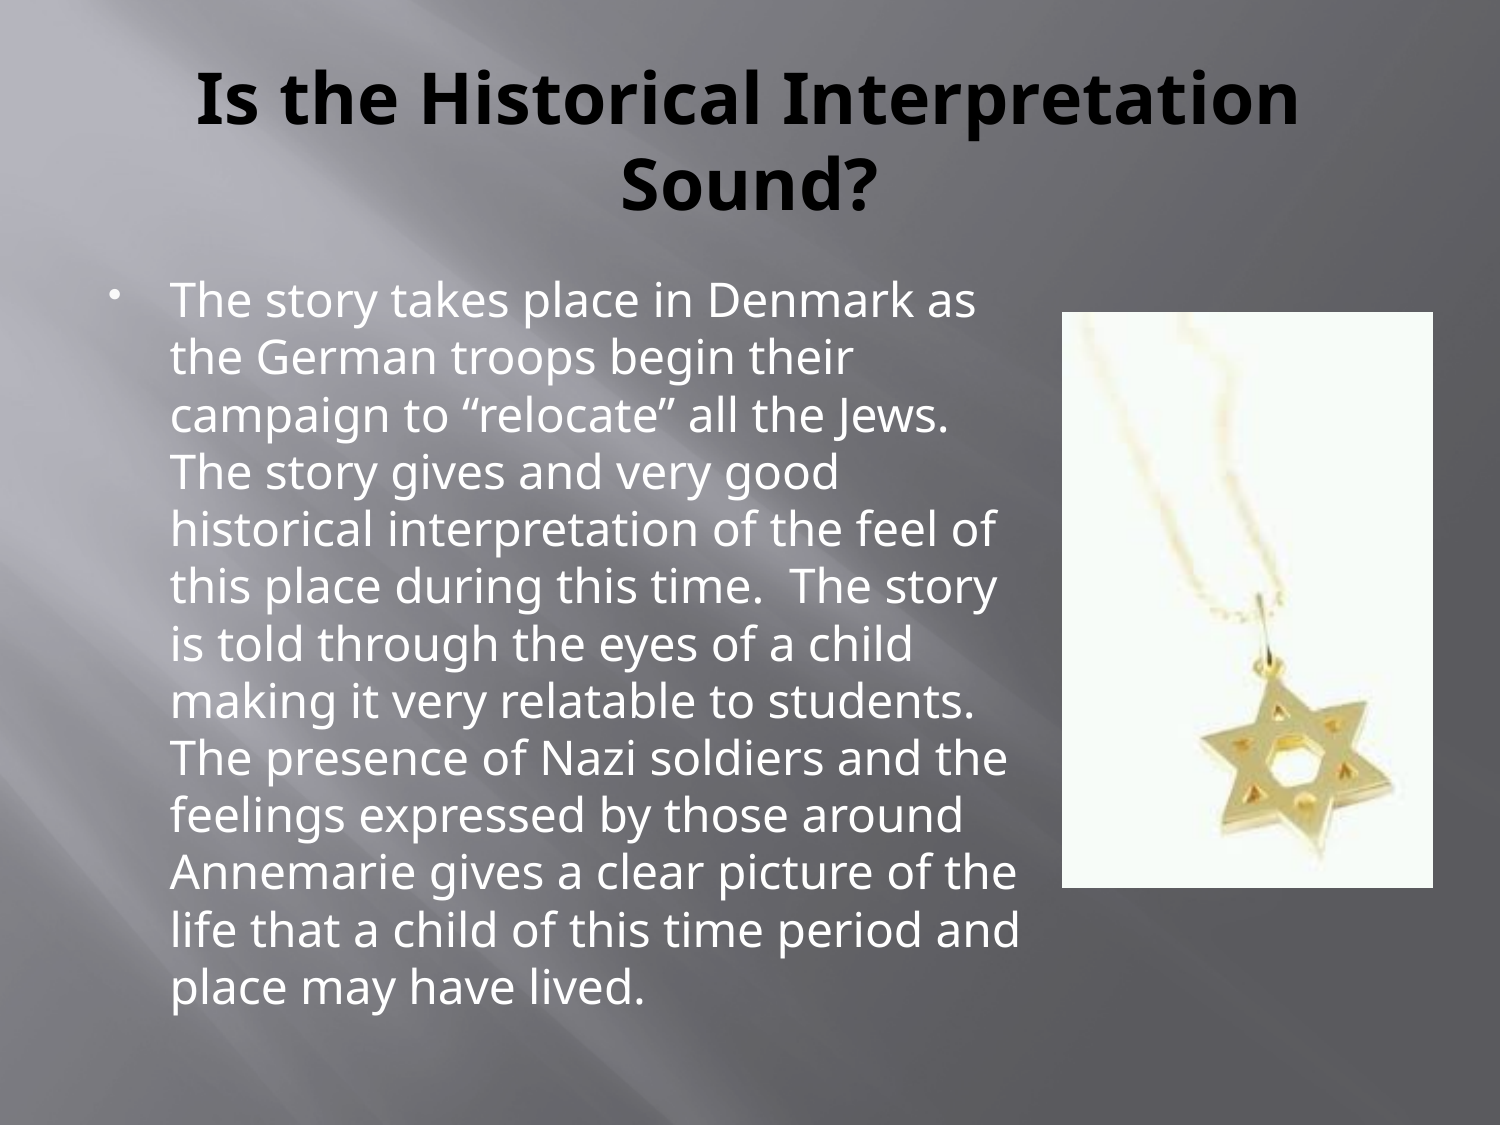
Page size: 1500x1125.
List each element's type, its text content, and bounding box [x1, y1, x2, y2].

list The story takes place in Denmark as the German troops begin their campaign to “relocate” all the Jews. The story gives and very good historical interpretation of the feel of this place during this time. The story is told through the eyes of a child making it very relatable to students. The presence of Nazi soldiers and the feelings expressed by those around Annemarie gives a clear picture of the life that a child of this time period and place may have lived. [75, 262, 1050, 1035]
title Is the Historical Interpretation Sound? [75, 45, 1425, 233]
picture [1062, 312, 1433, 888]
text_box [10, 0, 275, 90]
